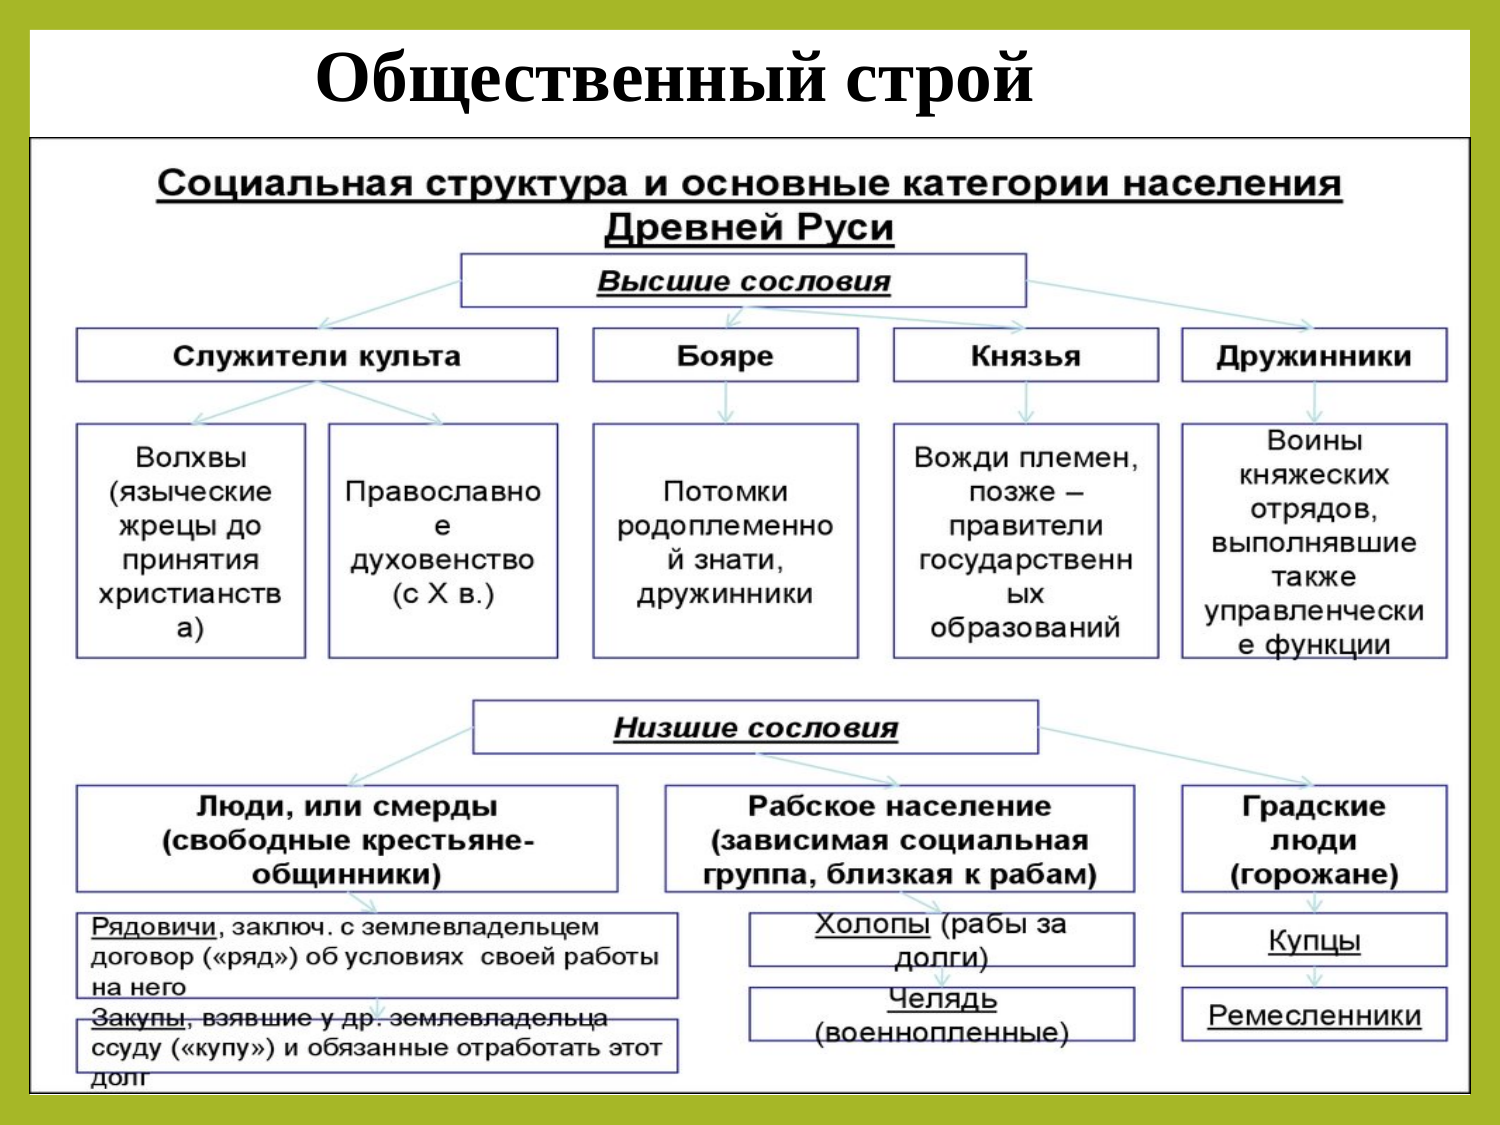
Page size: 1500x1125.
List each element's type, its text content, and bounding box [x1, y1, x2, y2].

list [29, 136, 1471, 1095]
title Общественный строй [88, 30, 1356, 126]
